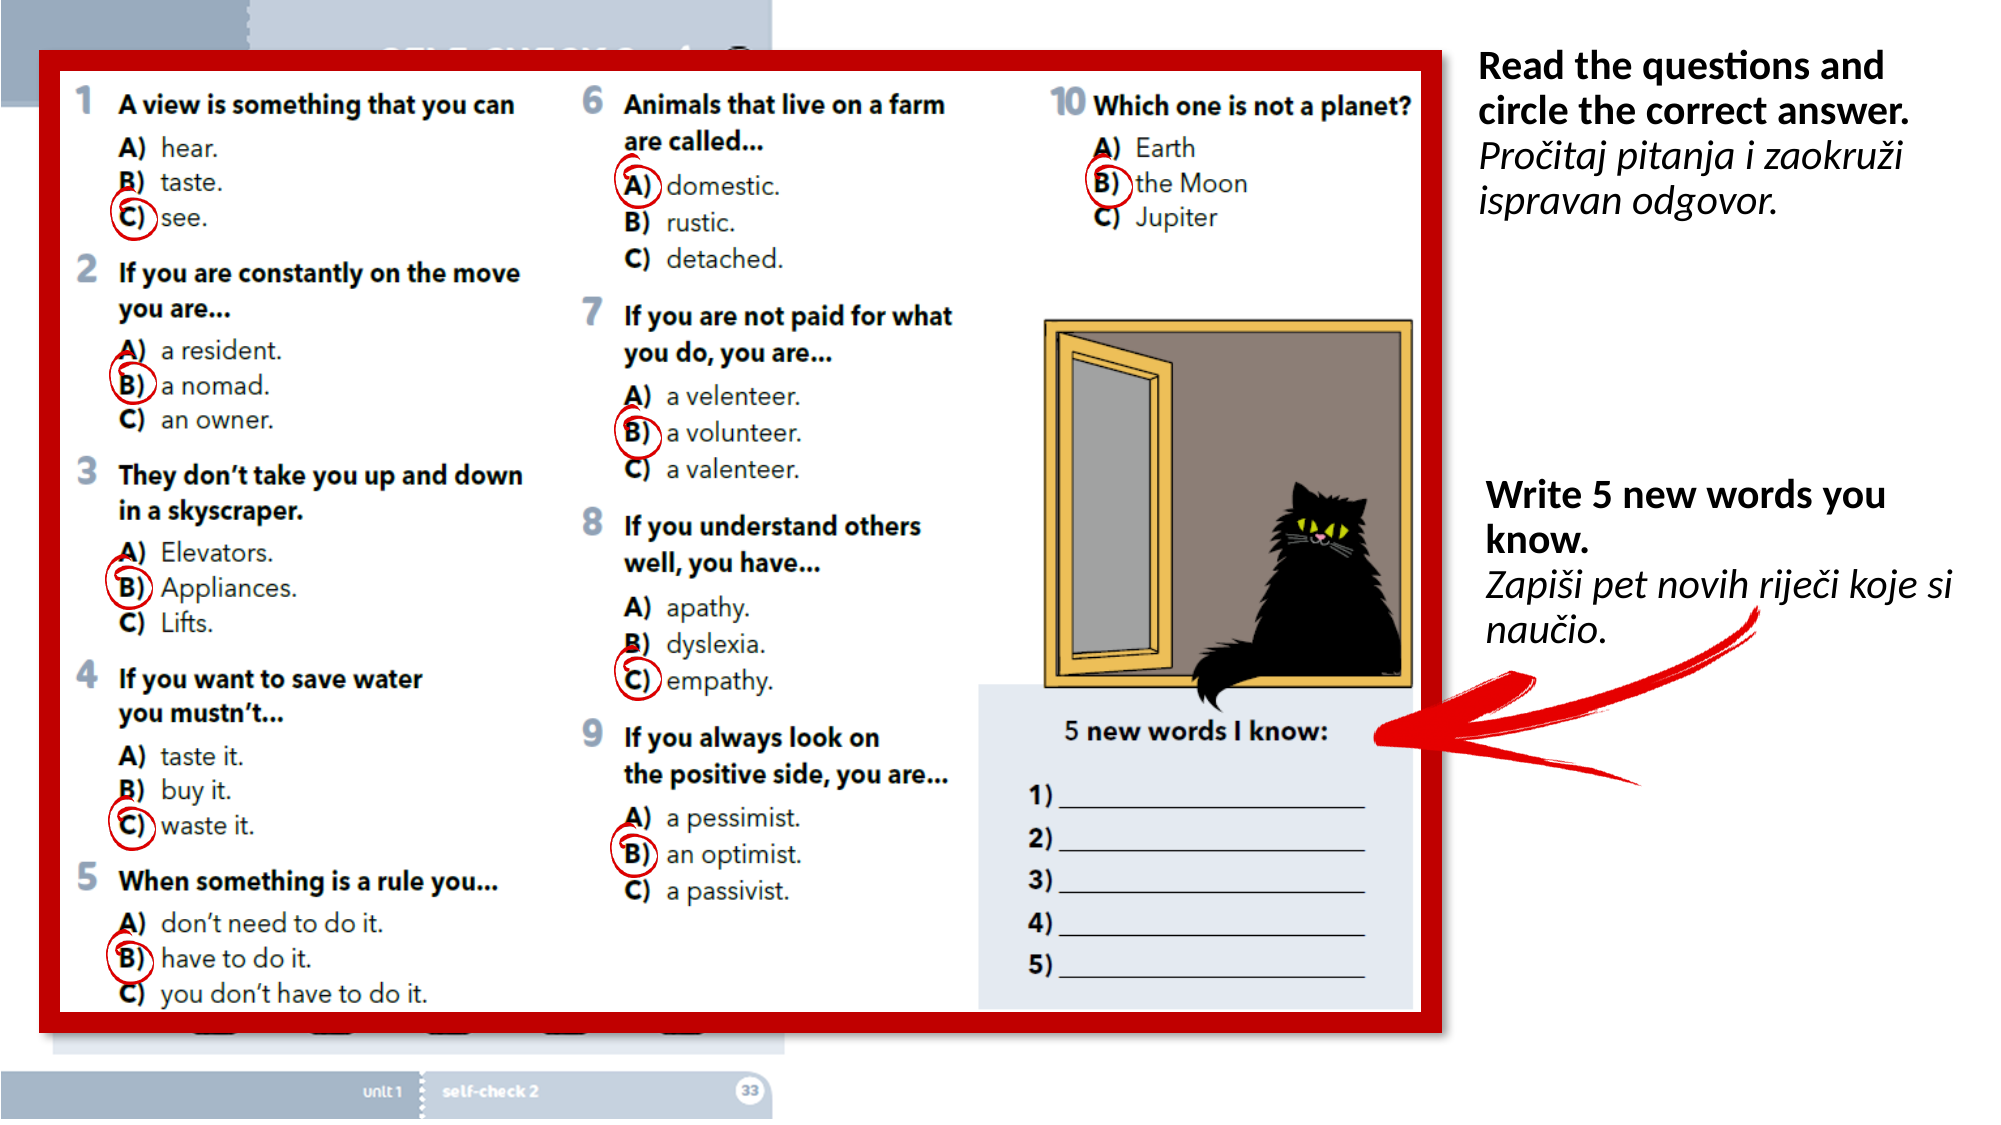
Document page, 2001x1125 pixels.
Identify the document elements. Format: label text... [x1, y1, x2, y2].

text_box Write 5 new words you know. Zapiši pet novih riječi koje si naučio. [1470, 464, 1974, 1125]
text_box Read the questions and circle the correct answer. Pročitaj pitanja i zaokruži ispravan odgovor. [1463, 36, 1967, 257]
picture [1, 0, 1800, 1119]
